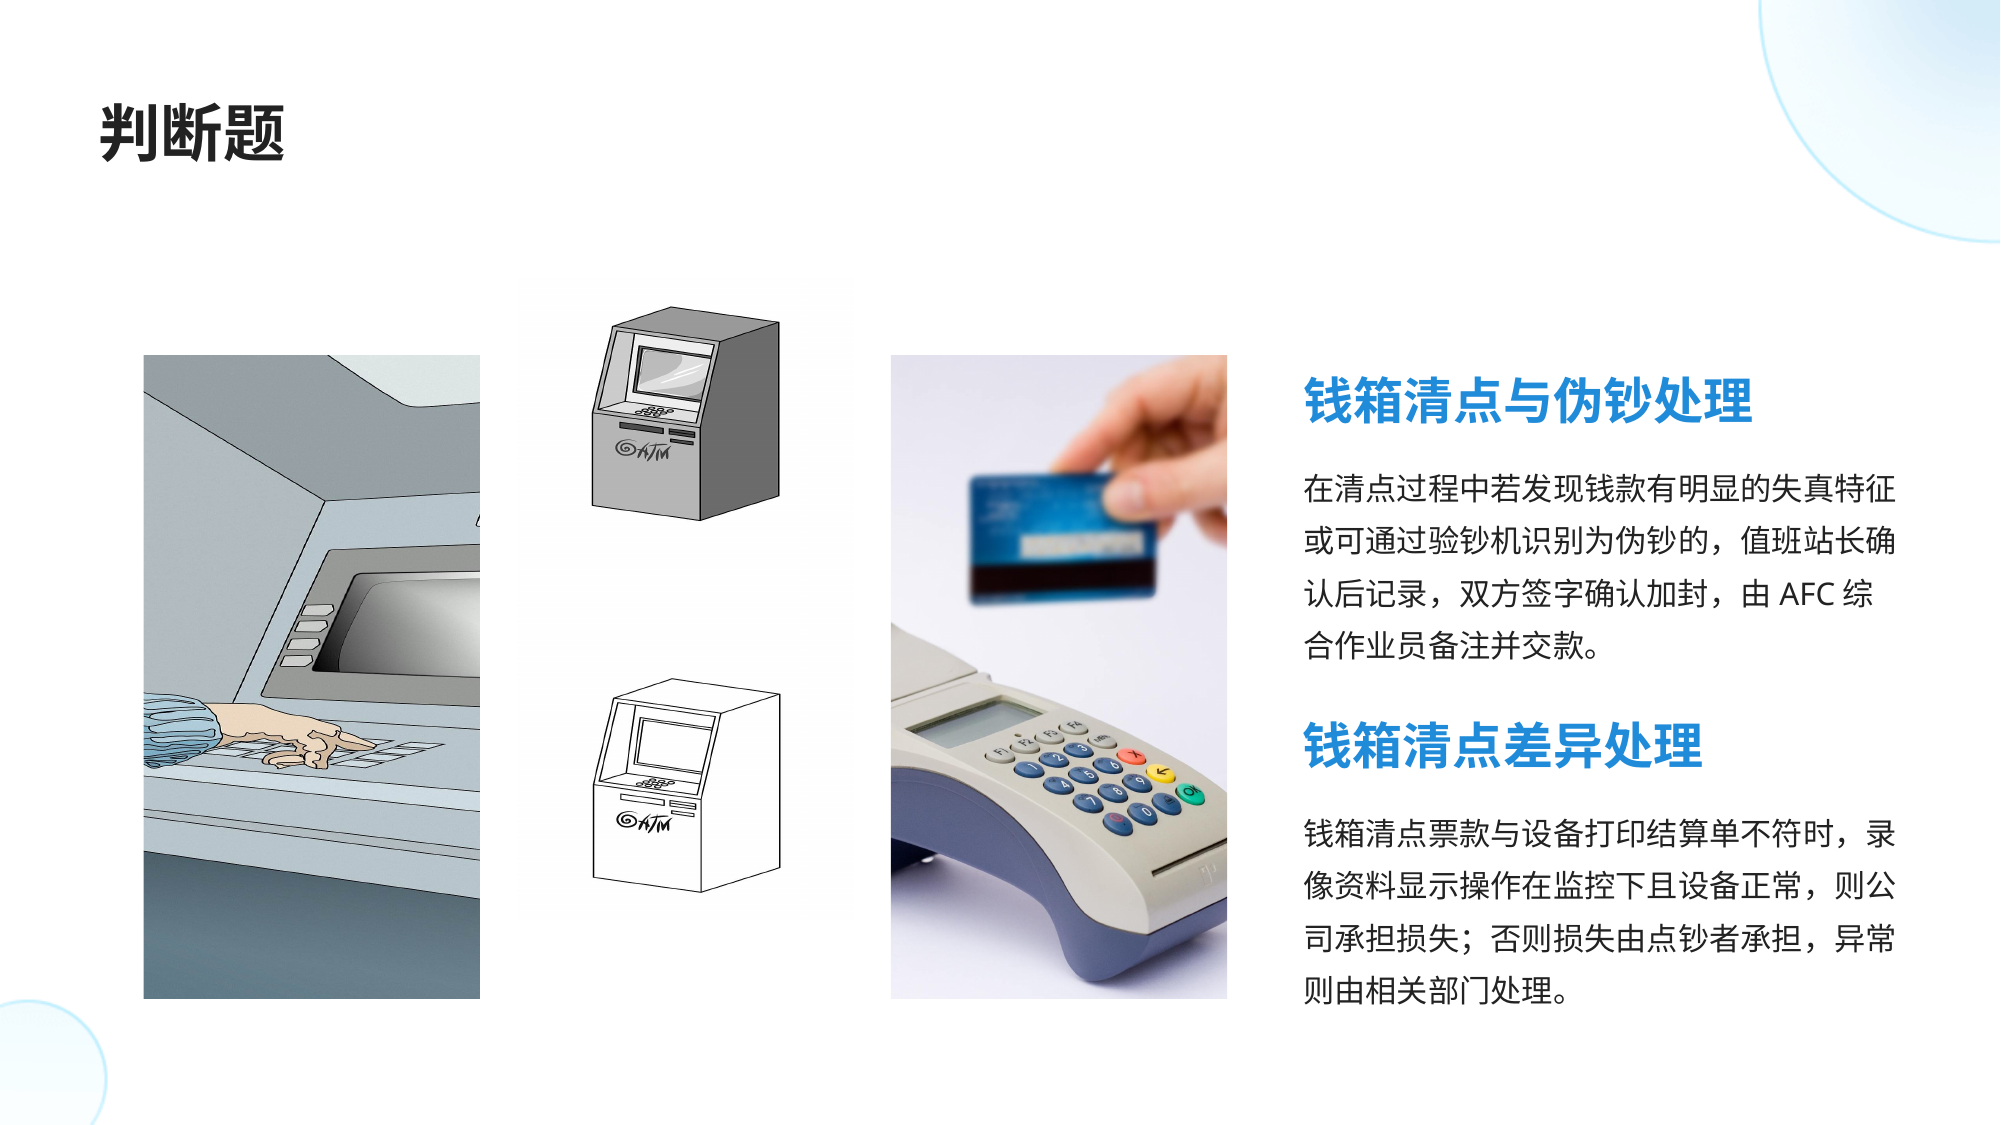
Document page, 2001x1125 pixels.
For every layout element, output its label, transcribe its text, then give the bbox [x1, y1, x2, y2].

text_box 在清点过程中若发现钱款有明显的失真特征或可通过验钞机识别为伪钞的，值班站长确认后记录，双方签字确认加封，由AFC综合作业员备注并交款。 [1288, 446, 1918, 688]
picture [0, 0, 2001, 1125]
text_box 钱箱清点差异处理 [1287, 676, 1880, 782]
text_box 钱箱清点票款与设备打印结算单不符时，录像资料显示操作在监控下且设备正常，则公司承担损失；否则损失由点钞者承担，异常则由相关部门处理。 [1288, 791, 1918, 1030]
text_box 钱箱清点与伪钞处理 [1288, 342, 1880, 437]
text_box 判断题 [78, 43, 1922, 189]
